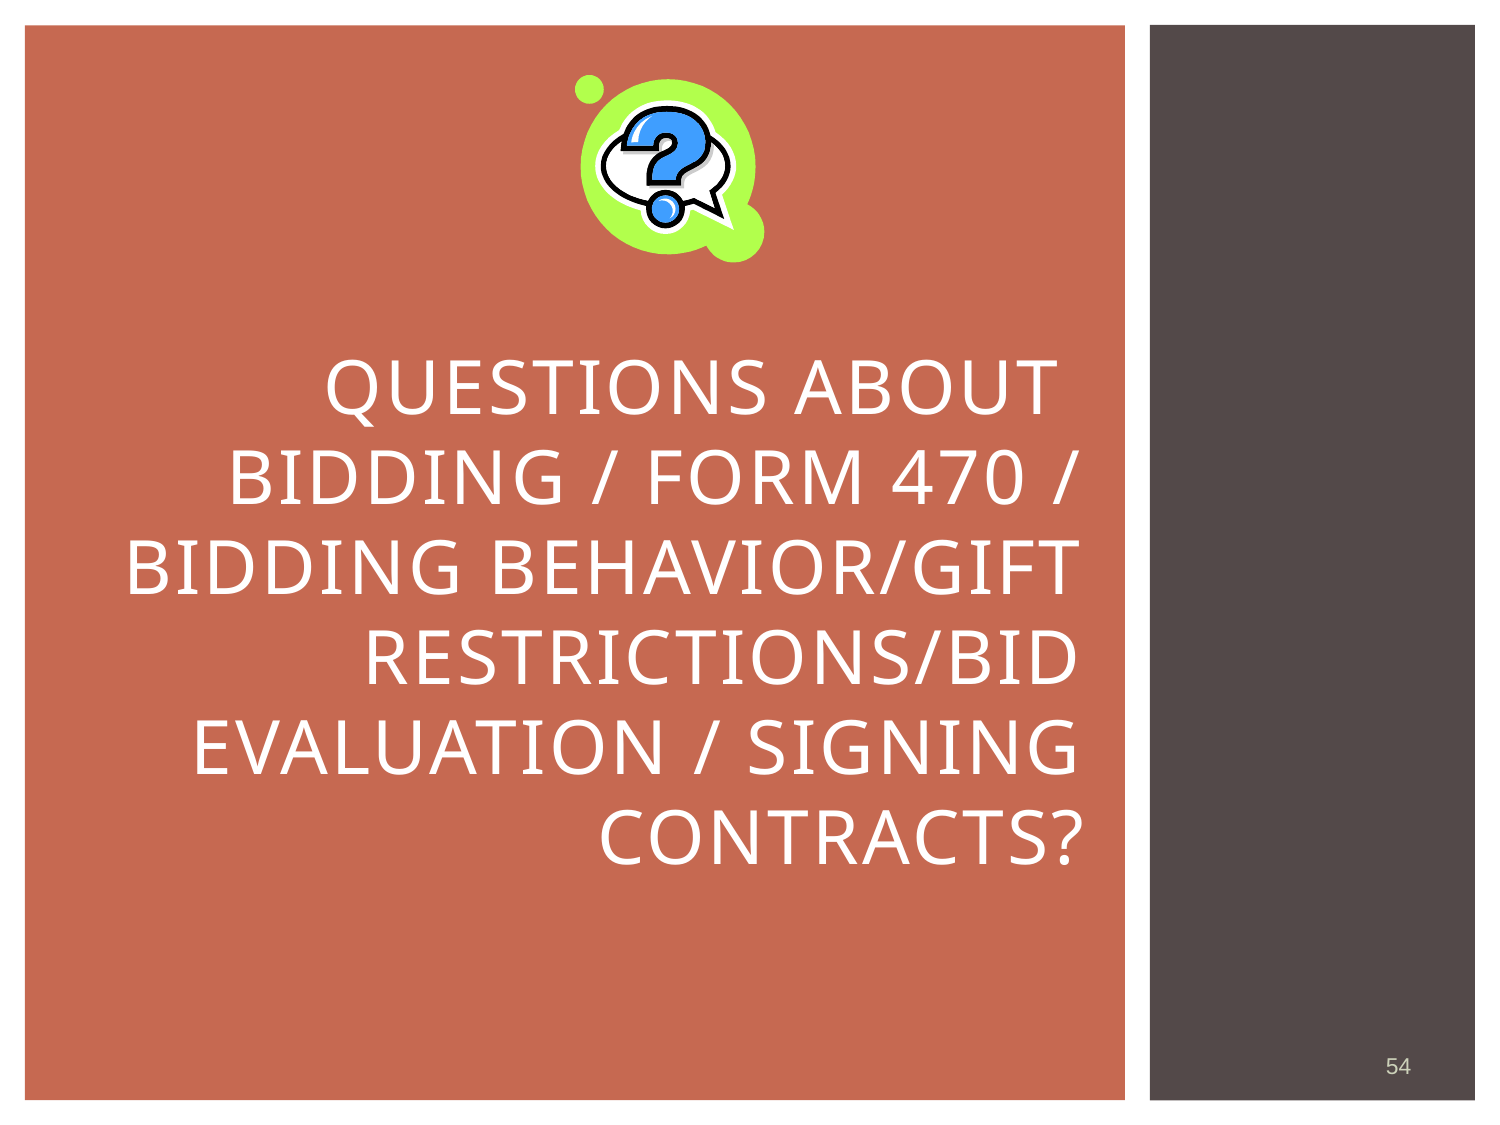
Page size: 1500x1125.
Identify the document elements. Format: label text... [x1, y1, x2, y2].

slide_number 54 [1349, 1041, 1448, 1089]
picture [574, 74, 765, 263]
title Questions about Bidding / Form 470 / Bidding Behavior/Gift Restrictions/Bid Evaluation / Signing Contracts? [62, 474, 1100, 745]
